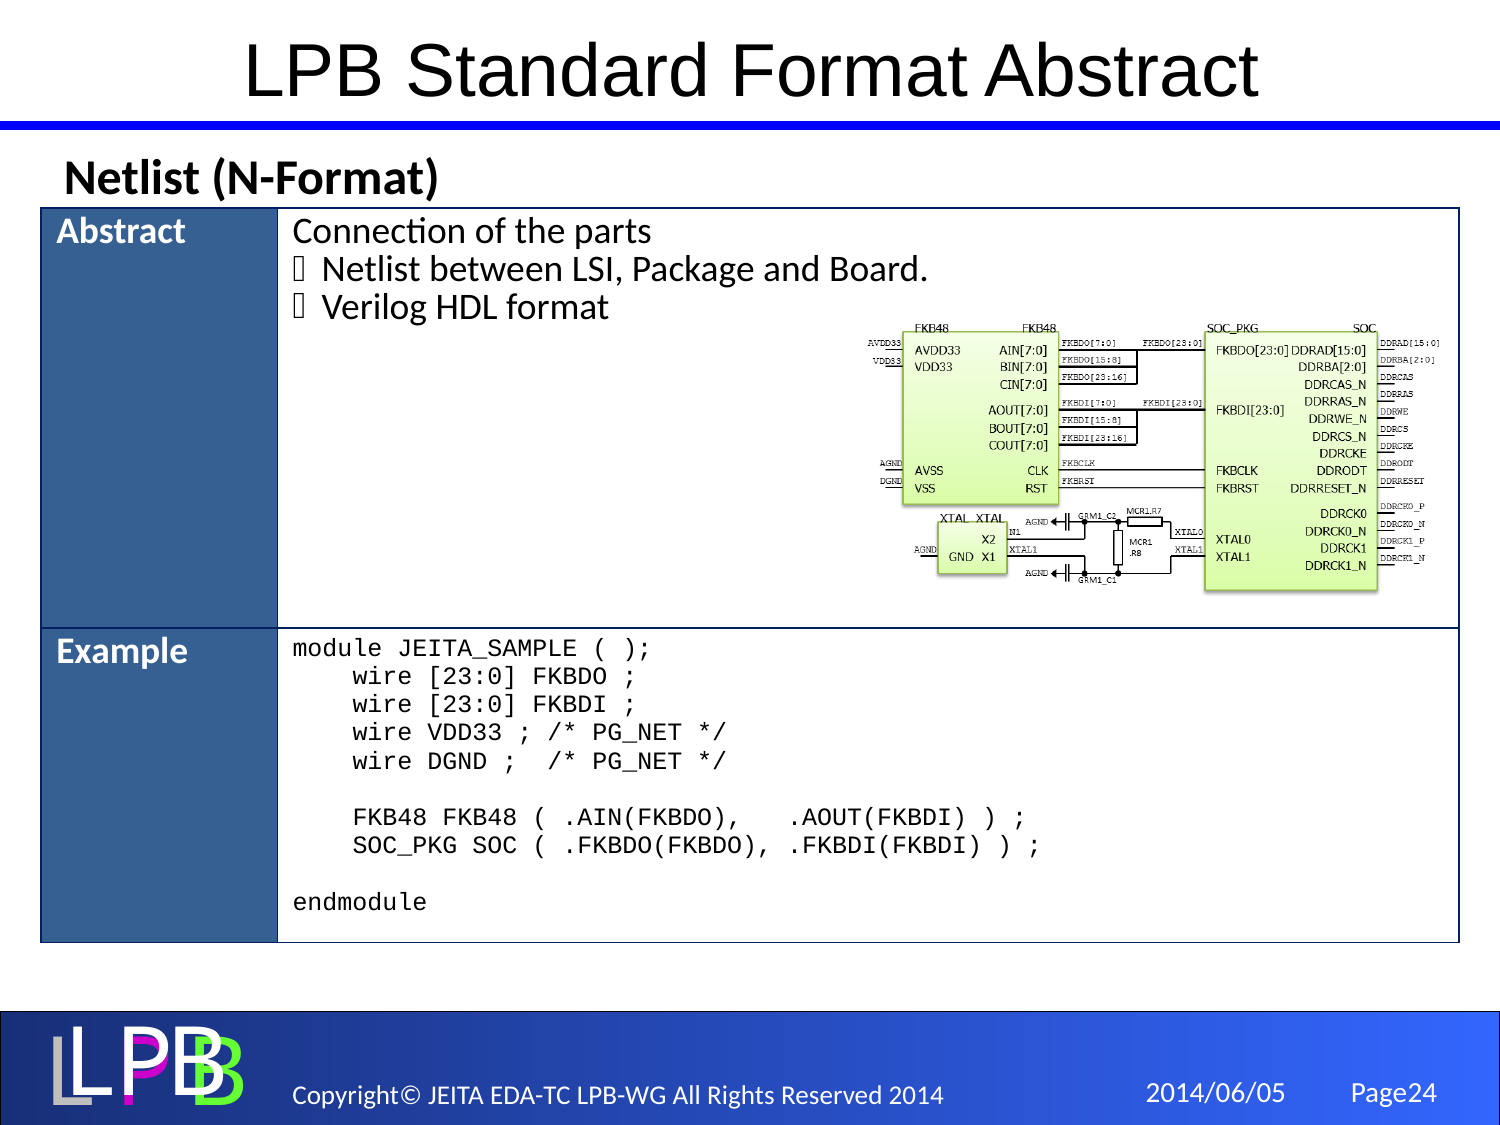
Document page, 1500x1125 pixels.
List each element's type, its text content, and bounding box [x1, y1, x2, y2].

picture [856, 314, 1452, 599]
title LPB Standard Format Abstract [80, 19, 1424, 114]
table_cell module JEITA_SAMPLE ( ); wire [23:0] FKBDO ; wire [23:0] FKBDI ; wire VDD33 ; /* PG_NET */ wire DGND ; /* PG_NET */ FKB48 FKB48 ( .AIN(FKBDO), .AOUT(FKBDI) ) ; SOC_PKG SOC ( .FKBDO(FKBDO), .FKBDI(FKBDI) ) ; endmodule [278, 629, 1458, 942]
table_header Abstract [42, 209, 277, 627]
table_cell Example [42, 629, 277, 942]
table_header Connection of the parts Netlist between LSI, Package and Board. Verilog HDL format [278, 209, 1458, 627]
text_box Netlist (N-Format) [49, 137, 455, 207]
